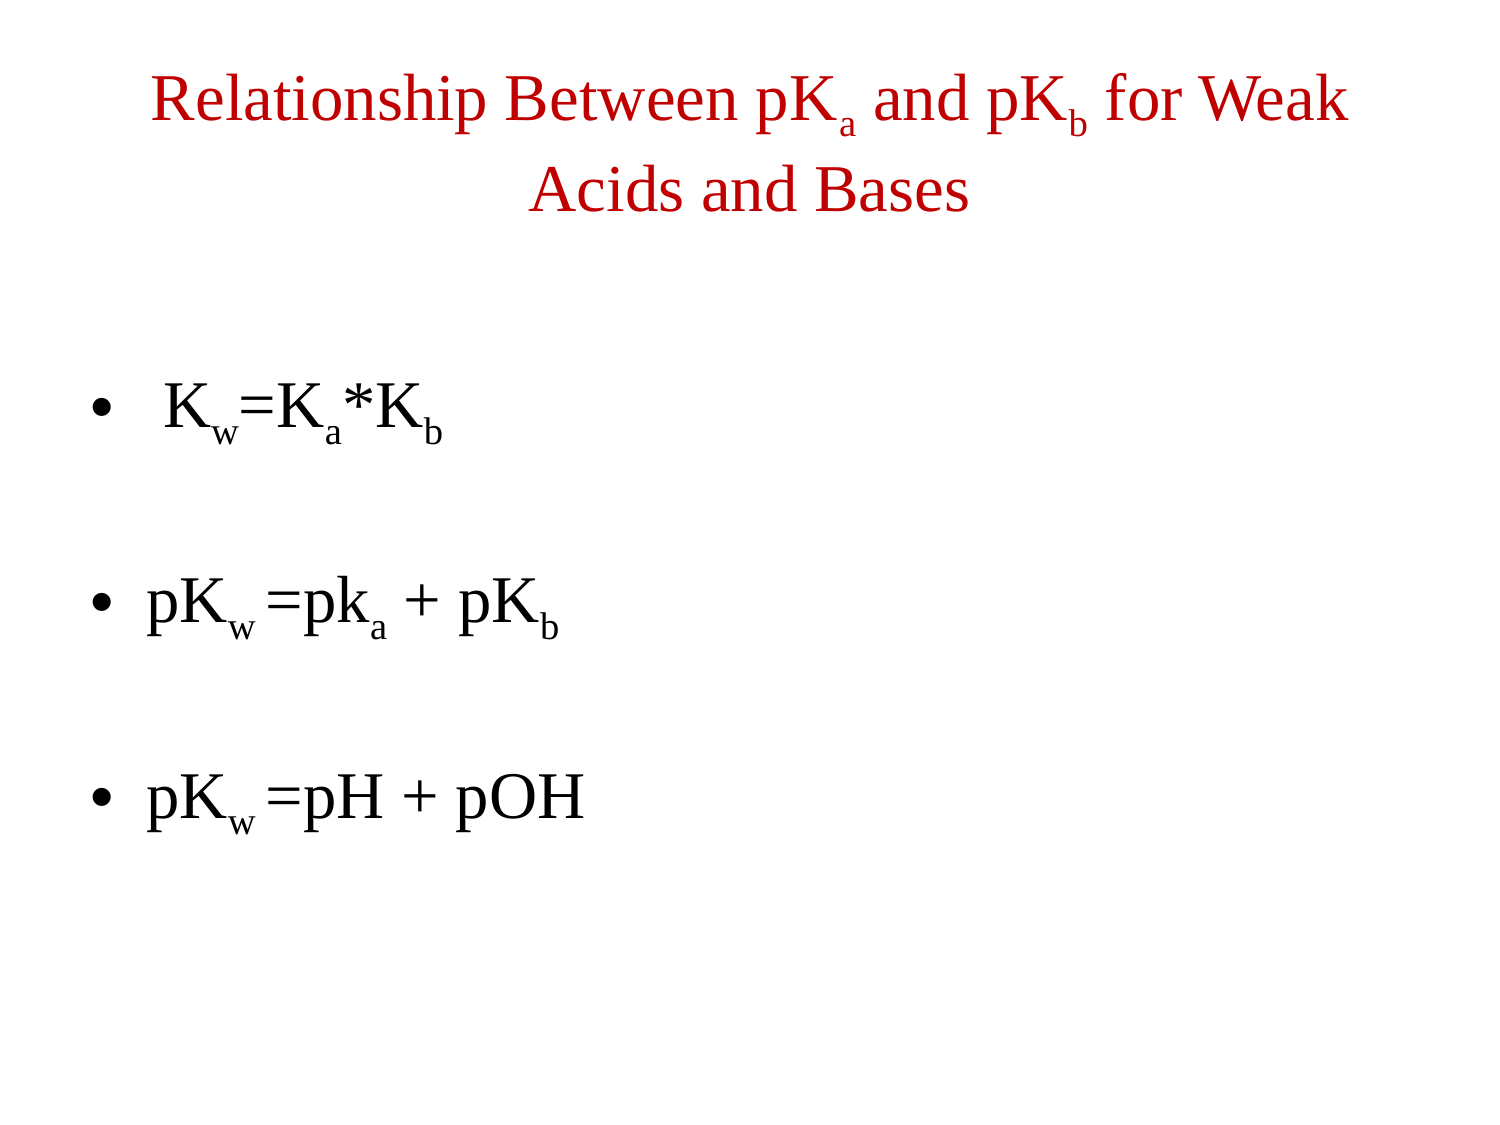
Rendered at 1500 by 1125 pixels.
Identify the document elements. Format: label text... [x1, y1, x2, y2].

list Kw=Ka*Kb pKw =pka + pKb pKw =pH + pOH [75, 262, 1425, 1005]
title Relationship Between pKa and pKb for Weak Acids and Bases [75, 45, 1425, 233]
